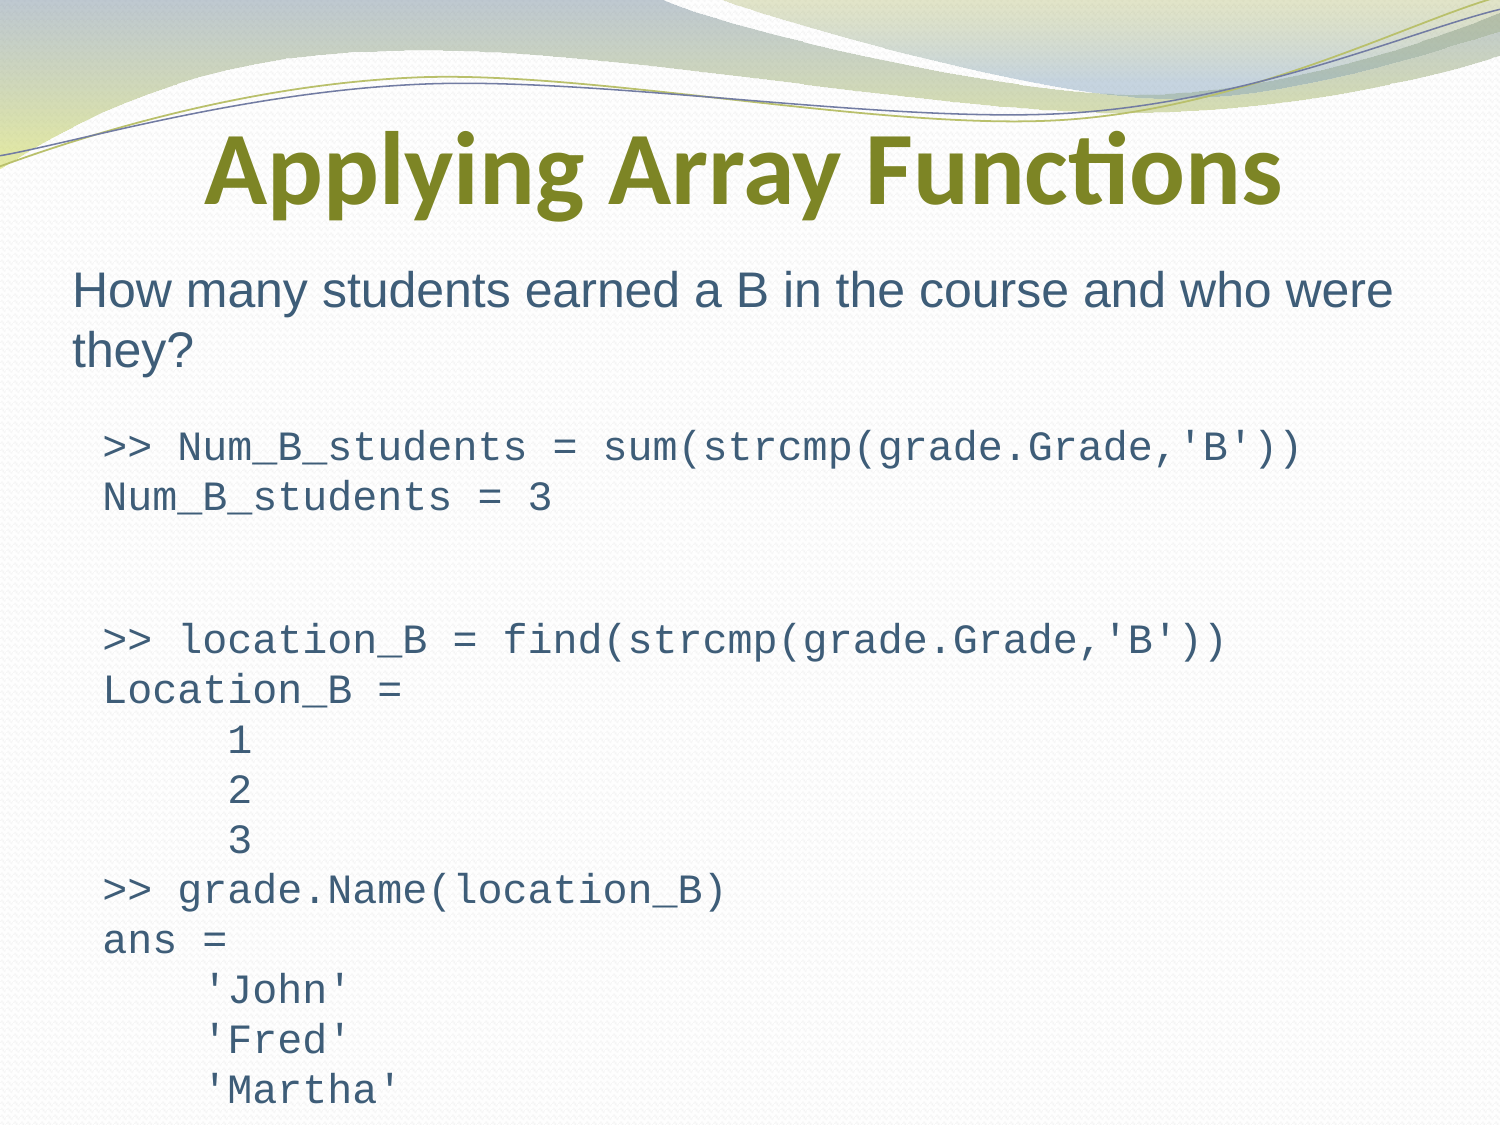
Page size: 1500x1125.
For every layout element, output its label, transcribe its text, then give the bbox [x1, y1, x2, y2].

text_box >> Num_B_students = sum(strcmp(grade.Grade,'B')) Num_B_students = 3 [87, 411, 1461, 577]
title Applying Array Functions [62, 37, 1426, 225]
text_box >> location_B = find(strcmp(grade.Grade,'B')) Location_B = 1 2 3 >> grade.Name(location_B) ans = 'John' 'Fred' 'Martha' [87, 604, 1461, 1120]
text_box How many students earned a B in the course and who were they? [57, 249, 1431, 385]
